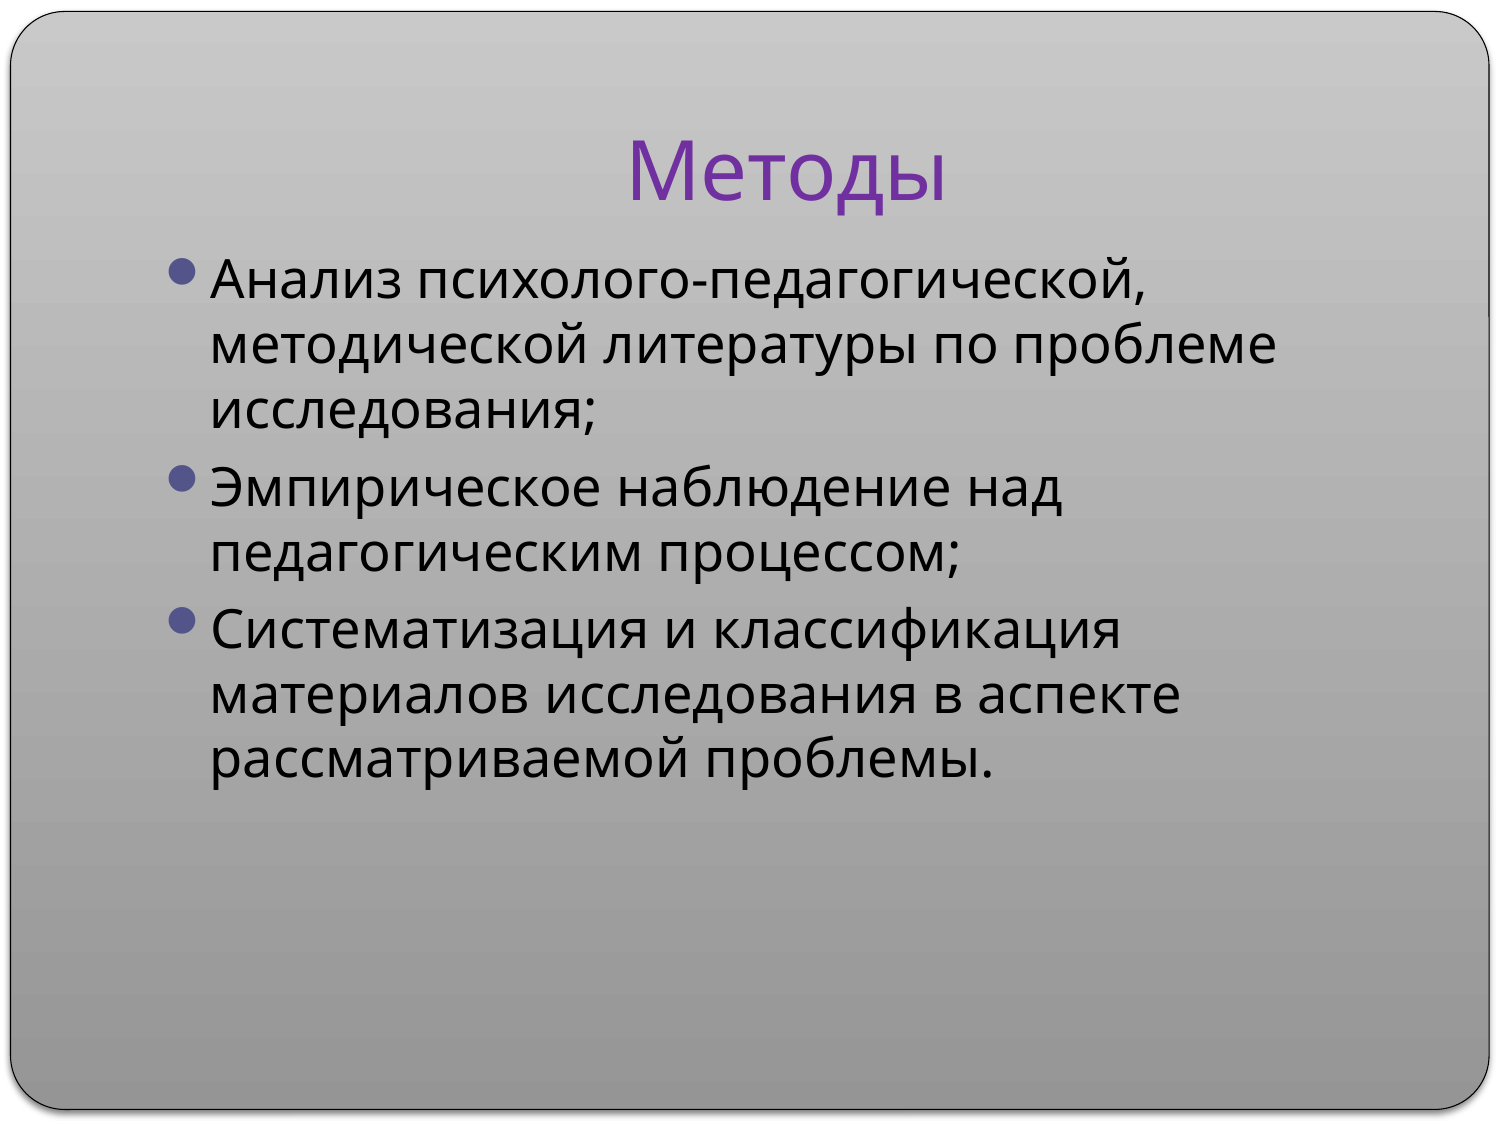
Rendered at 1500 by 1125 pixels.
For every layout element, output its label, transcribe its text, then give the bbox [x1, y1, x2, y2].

list Анализ психолого-педагогической, методической литературы по проблеме исследования; Эмпирическое наблюдение над педагогическим процессом; Систематизация и классификация материалов исследования в аспекте рассматриваемой проблемы. [150, 237, 1425, 988]
title Методы [150, 45, 1425, 233]
